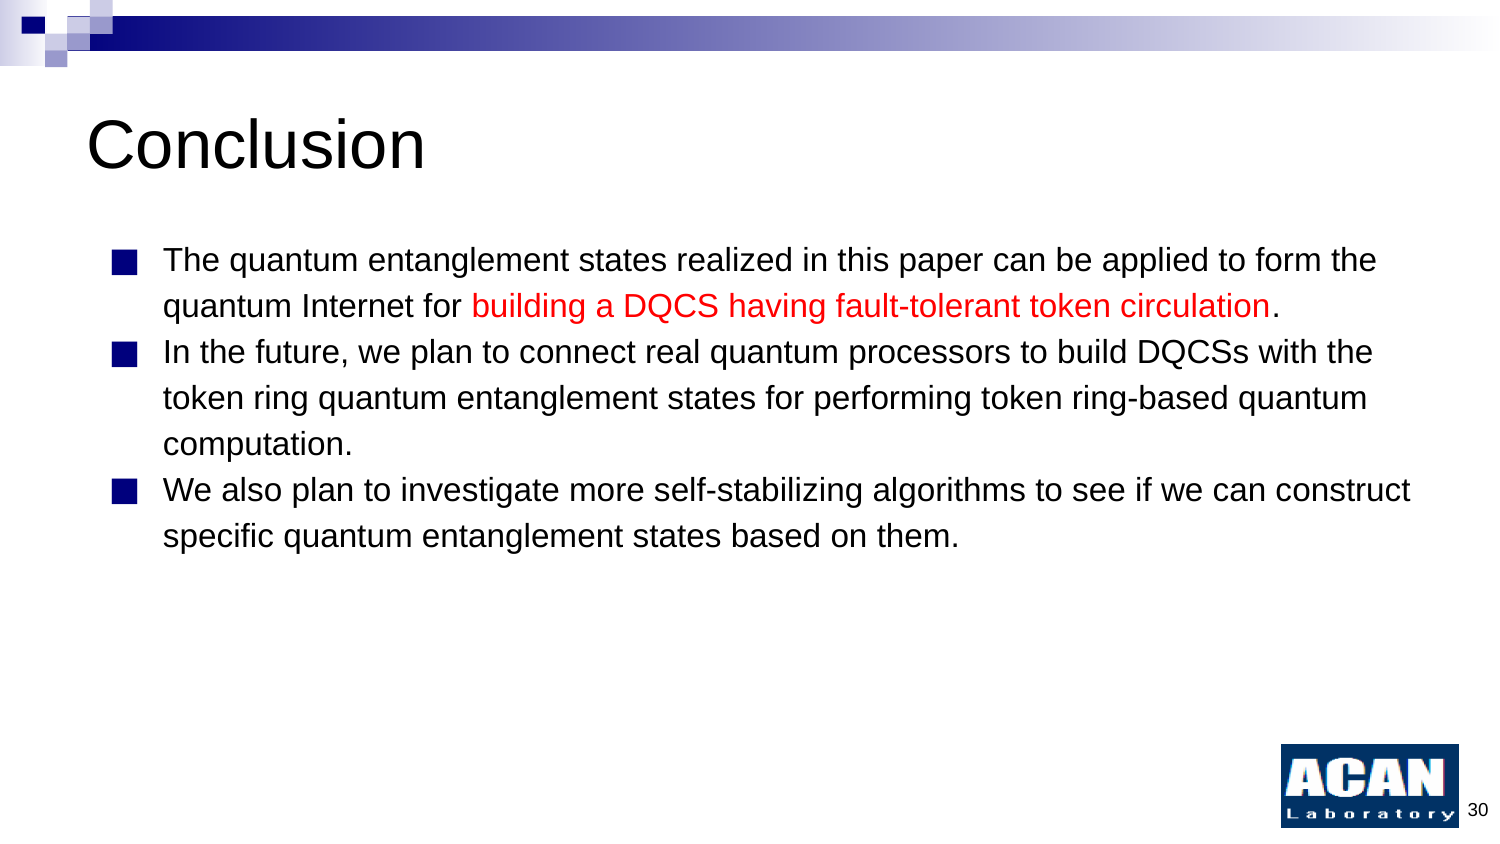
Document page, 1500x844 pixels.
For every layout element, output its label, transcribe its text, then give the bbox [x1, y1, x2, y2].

title Conclusion [75, 56, 1425, 226]
slide_number 30 [1149, 796, 1500, 827]
picture [1281, 744, 1459, 796]
text_box The quantum entanglement states realized in this paper can be applied to form the quantum Internet for building a DQCS having fault-tolerant token circulation. In the future, we plan to connect real quantum processors to build DQCSs with the token ring quantum entanglement states for performing token ring-based quantum computation. We also plan to investigate more self-stabilizing algorithms to see if we can construct specific quantum entanglement states based on them. [76, 226, 1435, 732]
